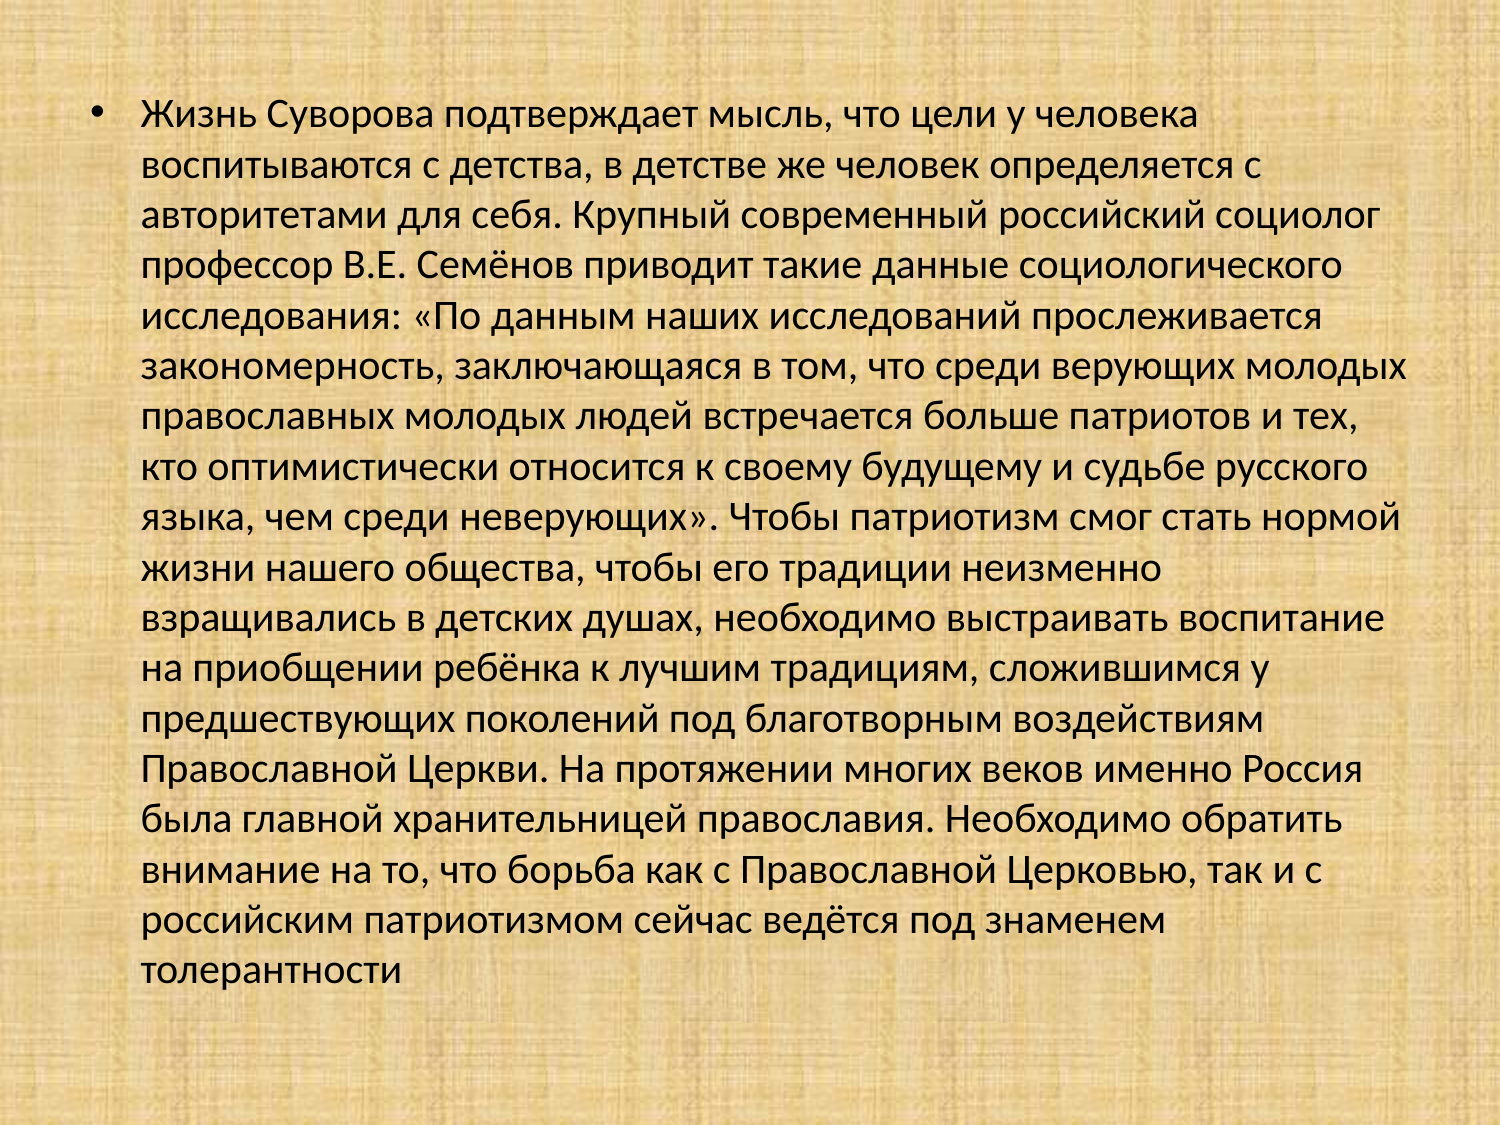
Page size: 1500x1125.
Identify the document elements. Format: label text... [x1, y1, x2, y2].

list Жизнь Суворова подтверждает мысль, что цели у человека воспитываются с детства, в детстве же человек определяется с авторитетами для себя. Крупный современный российский социолог профессор В.Е. Семёнов приводит такие данные социологического исследования: «По данным наших исследований прослеживается закономерность, заключающаяся в том, что среди верующих молодых православных молодых людей встречается больше патриотов и тех, кто оптимистически относится к своему будущему и судьбе русского языка, чем среди неверующих». Чтобы патриотизм смог стать нормой жизни нашего общества, чтобы его традиции неизменно взращивались в детских душах, необходимо выстраивать воспитание на приобщении ребёнка к лучшим традициям, сложившимся у предшествующих поколений под благотворным воздействиям Православной Церкви. На протяжении многих веков именно Россия была главной хранительницей православия. Необходимо обратить внимание на то, что борьба как с Православной Церковью, так и с российским патриотизмом сейчас ведётся под знаменем толерантности [75, 78, 1425, 1005]
picture [0, 0, 1500, 1125]
